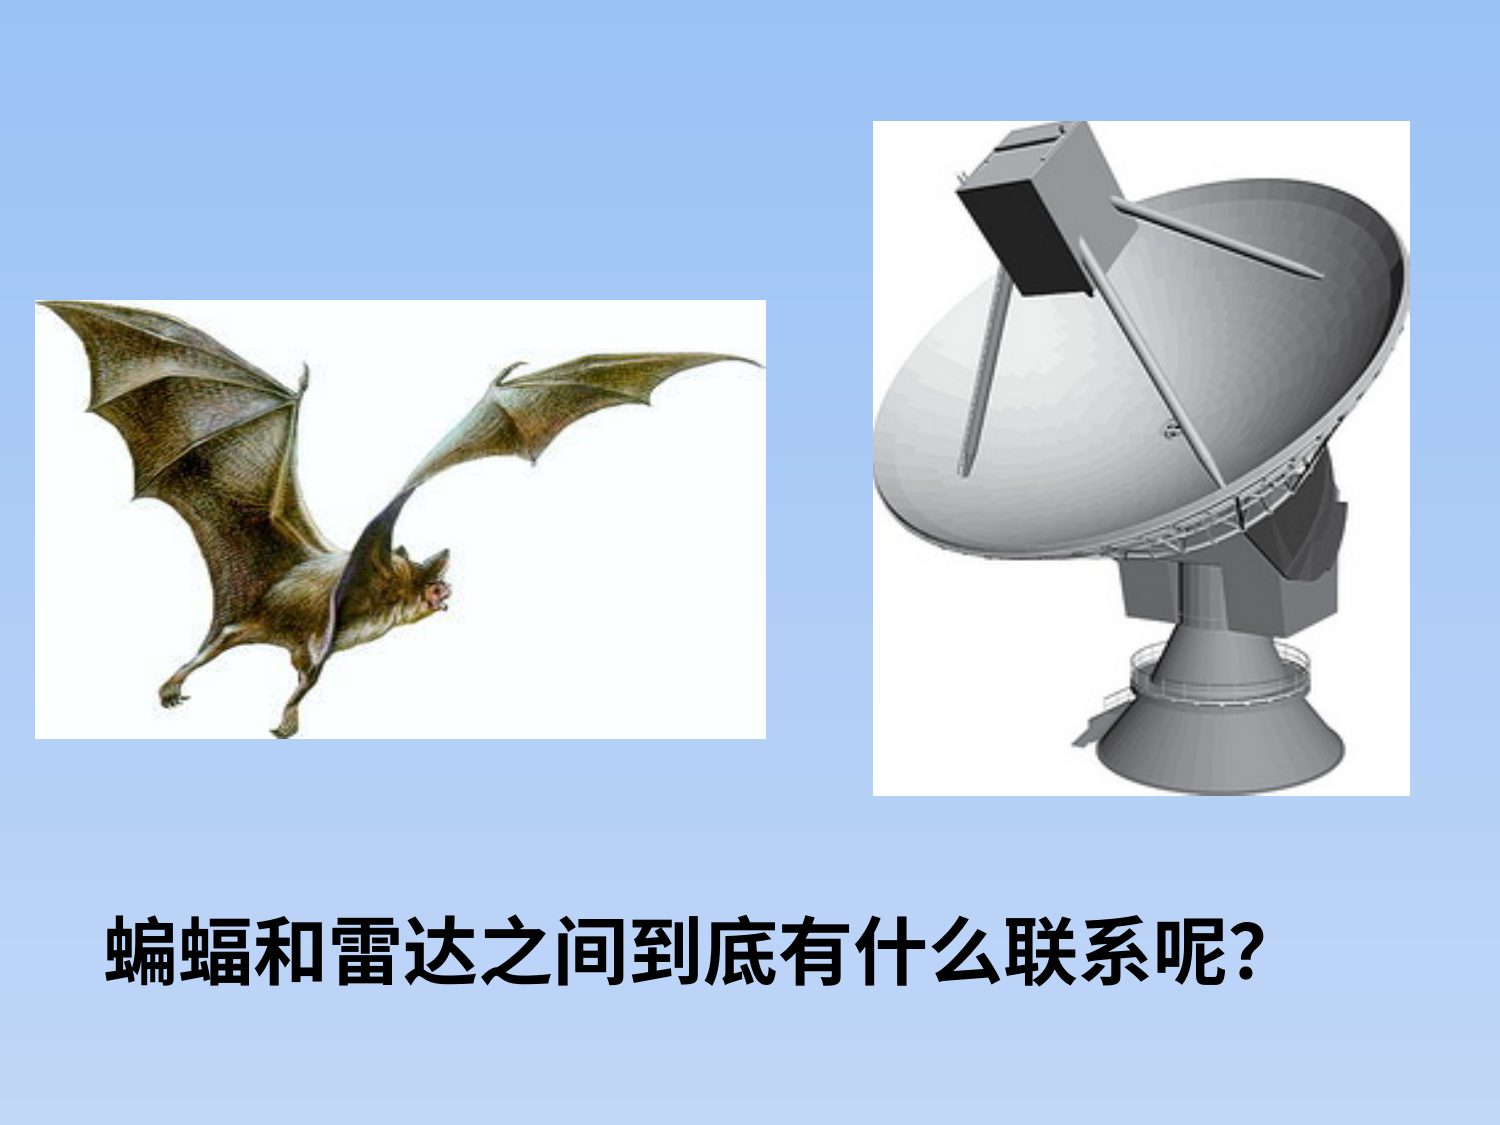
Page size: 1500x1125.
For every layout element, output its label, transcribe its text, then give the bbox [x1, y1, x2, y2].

text_box 蝙蝠和雷达之间到底有什么联系呢？ [89, 897, 1377, 1003]
picture [35, 300, 766, 739]
picture [873, 121, 1410, 796]
